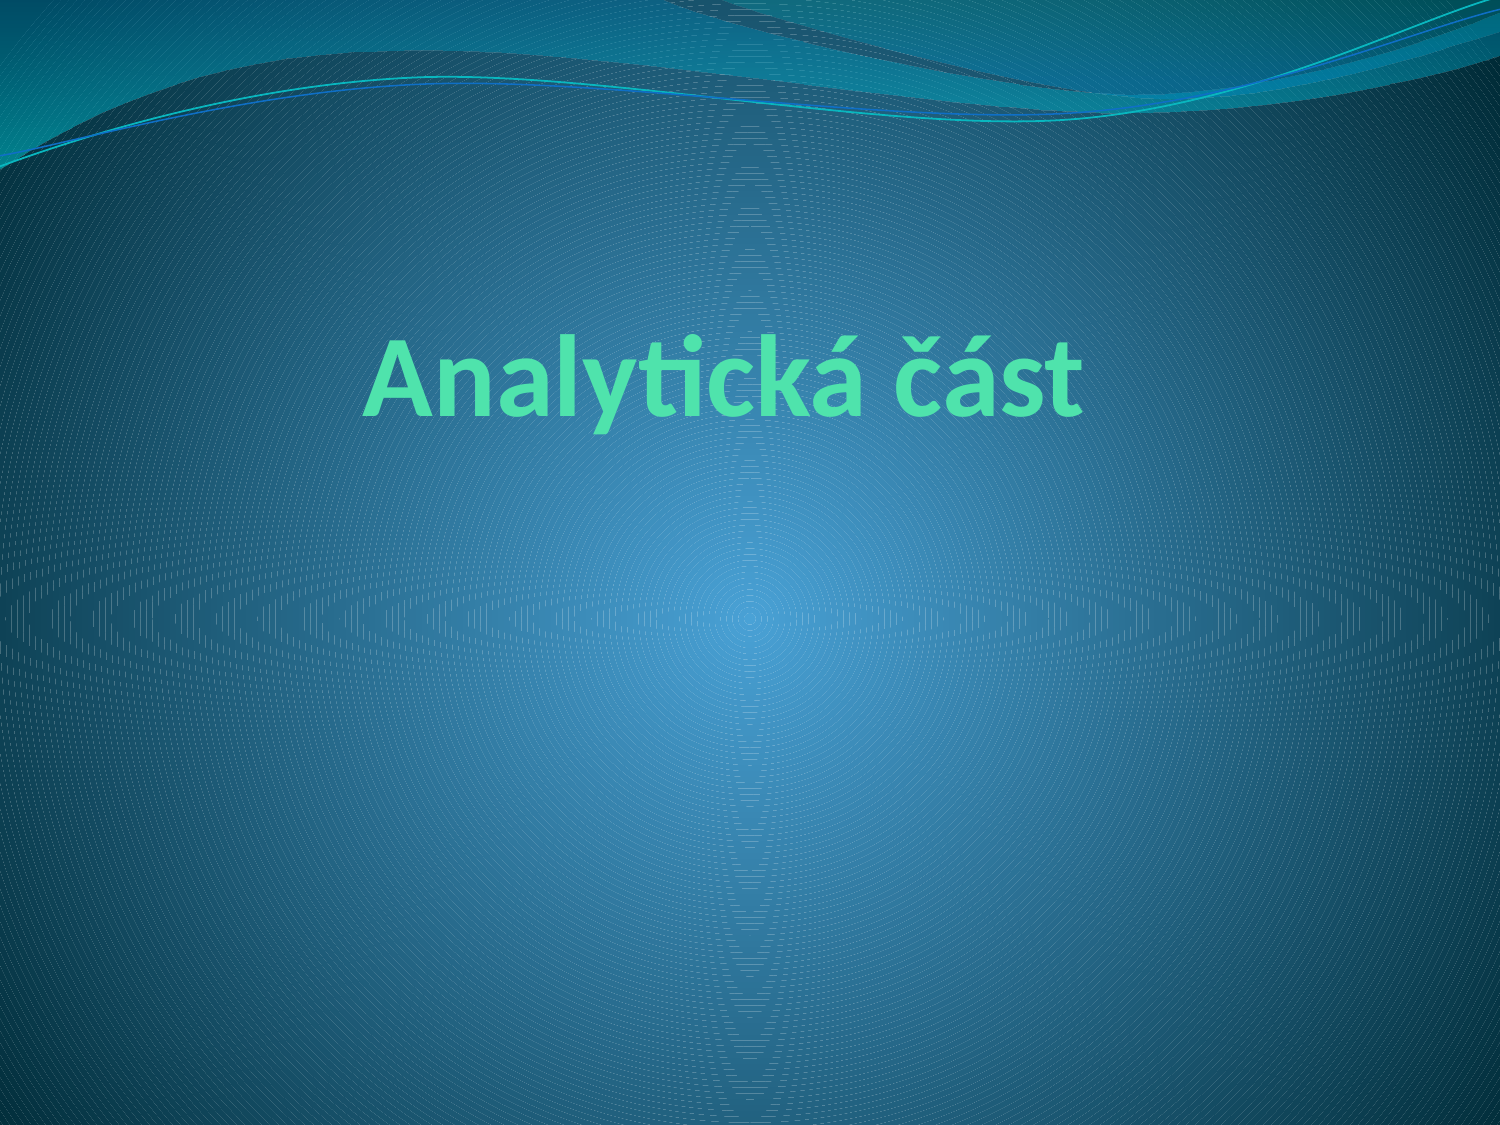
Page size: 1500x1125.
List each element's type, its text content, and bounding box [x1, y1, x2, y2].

title Analytická část [86, 216, 1362, 440]
